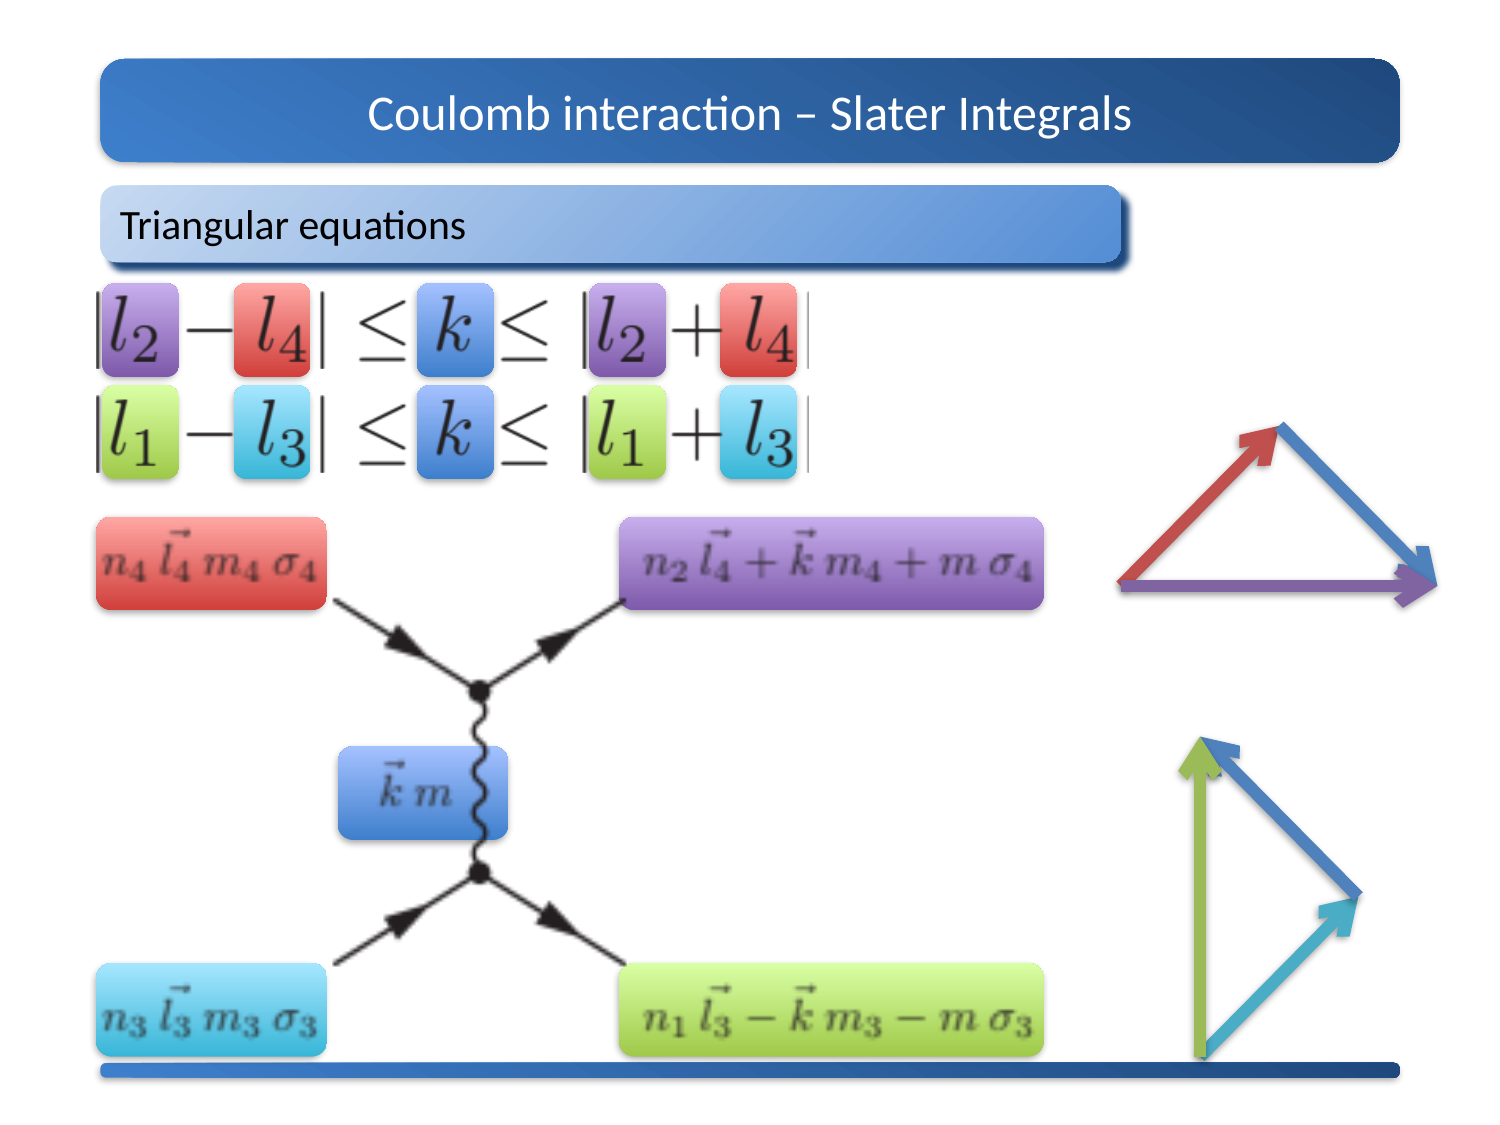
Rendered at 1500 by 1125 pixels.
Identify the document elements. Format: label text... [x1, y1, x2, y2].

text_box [1199, 736, 1359, 1057]
text_box [721, 385, 796, 393]
text_box [1073, 1062, 1401, 1079]
text_box Coulomb interaction – Slater Integrals [99, 58, 1401, 164]
picture [95, 291, 809, 369]
text_box [418, 283, 493, 290]
text_box [235, 283, 309, 290]
text_box [721, 283, 796, 290]
text_box [103, 385, 178, 393]
picture [0, 395, 1069, 1125]
text_box [418, 385, 493, 393]
text_box [590, 385, 665, 393]
text_box [234, 385, 310, 393]
text_box [104, 283, 178, 290]
text_box Triangular equations [99, 184, 1122, 263]
text_box [590, 283, 665, 290]
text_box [1120, 425, 1438, 587]
